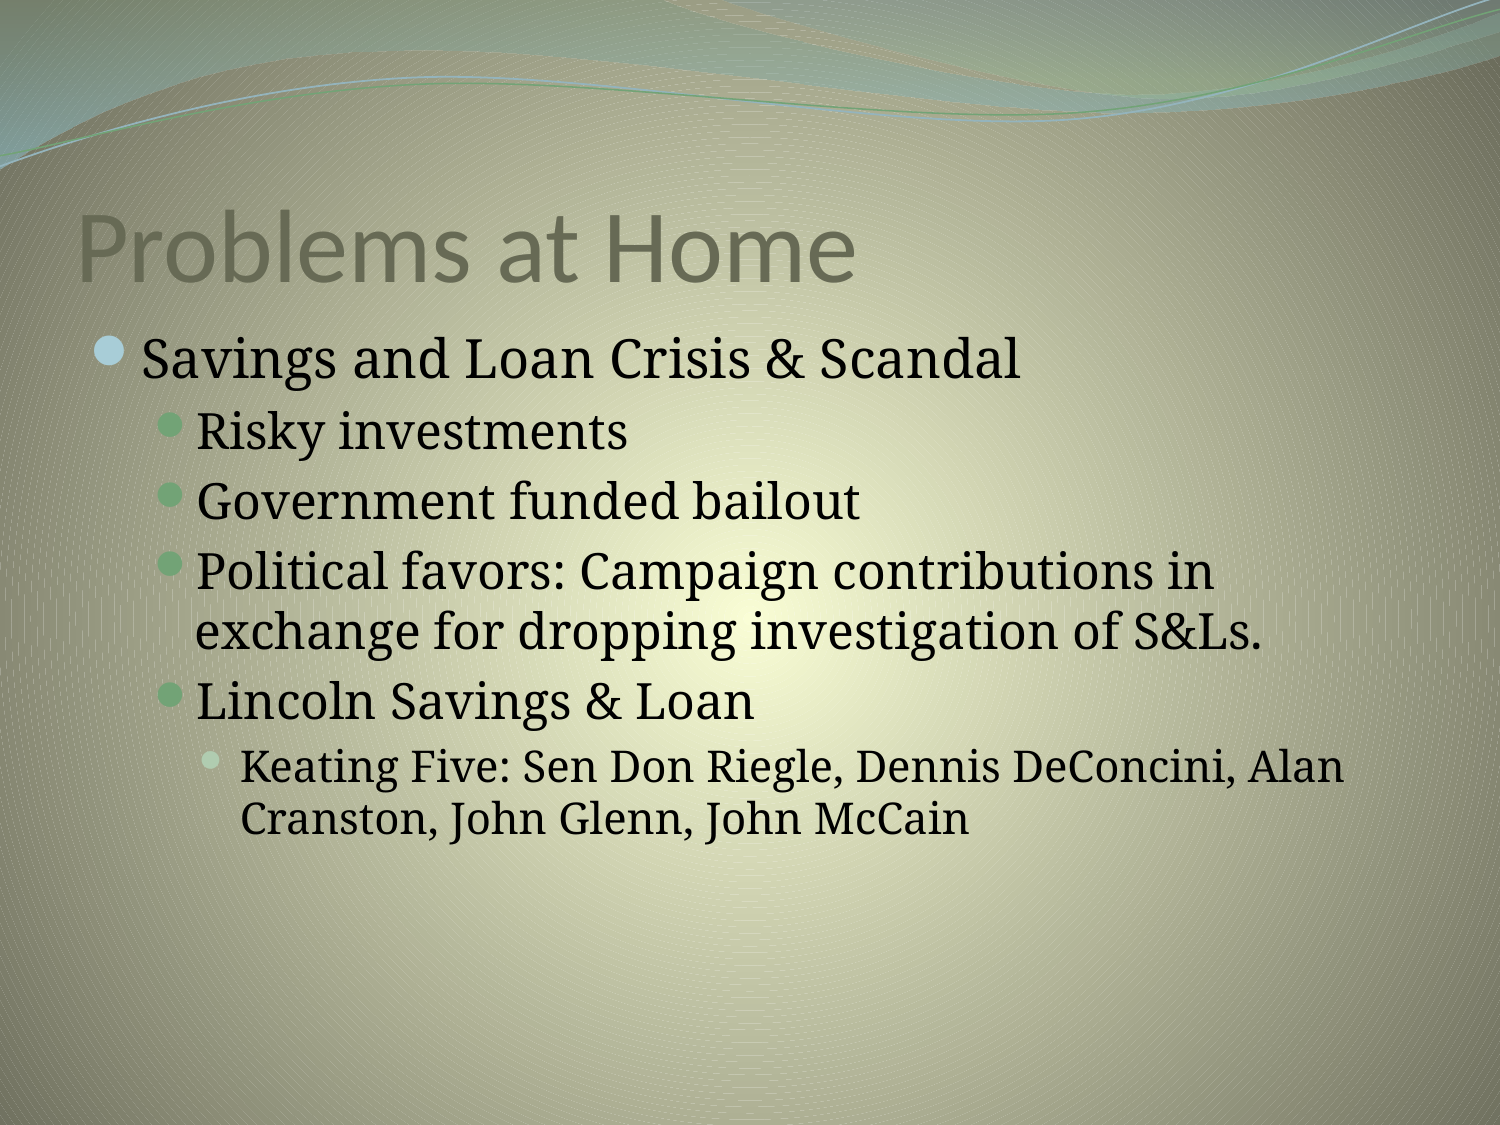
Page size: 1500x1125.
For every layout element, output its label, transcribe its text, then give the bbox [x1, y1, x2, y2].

title Problems at Home [75, 115, 1425, 303]
list Savings and Loan Crisis & Scandal Risky investments Government funded bailout Political favors: Campaign contributions in exchange for dropping investigation of S&Ls. Lincoln Savings & Loan Keating Five: Sen Don Riegle, Dennis DeConcini, Alan Cranston, John Glenn, John McCain [75, 317, 1425, 1038]
